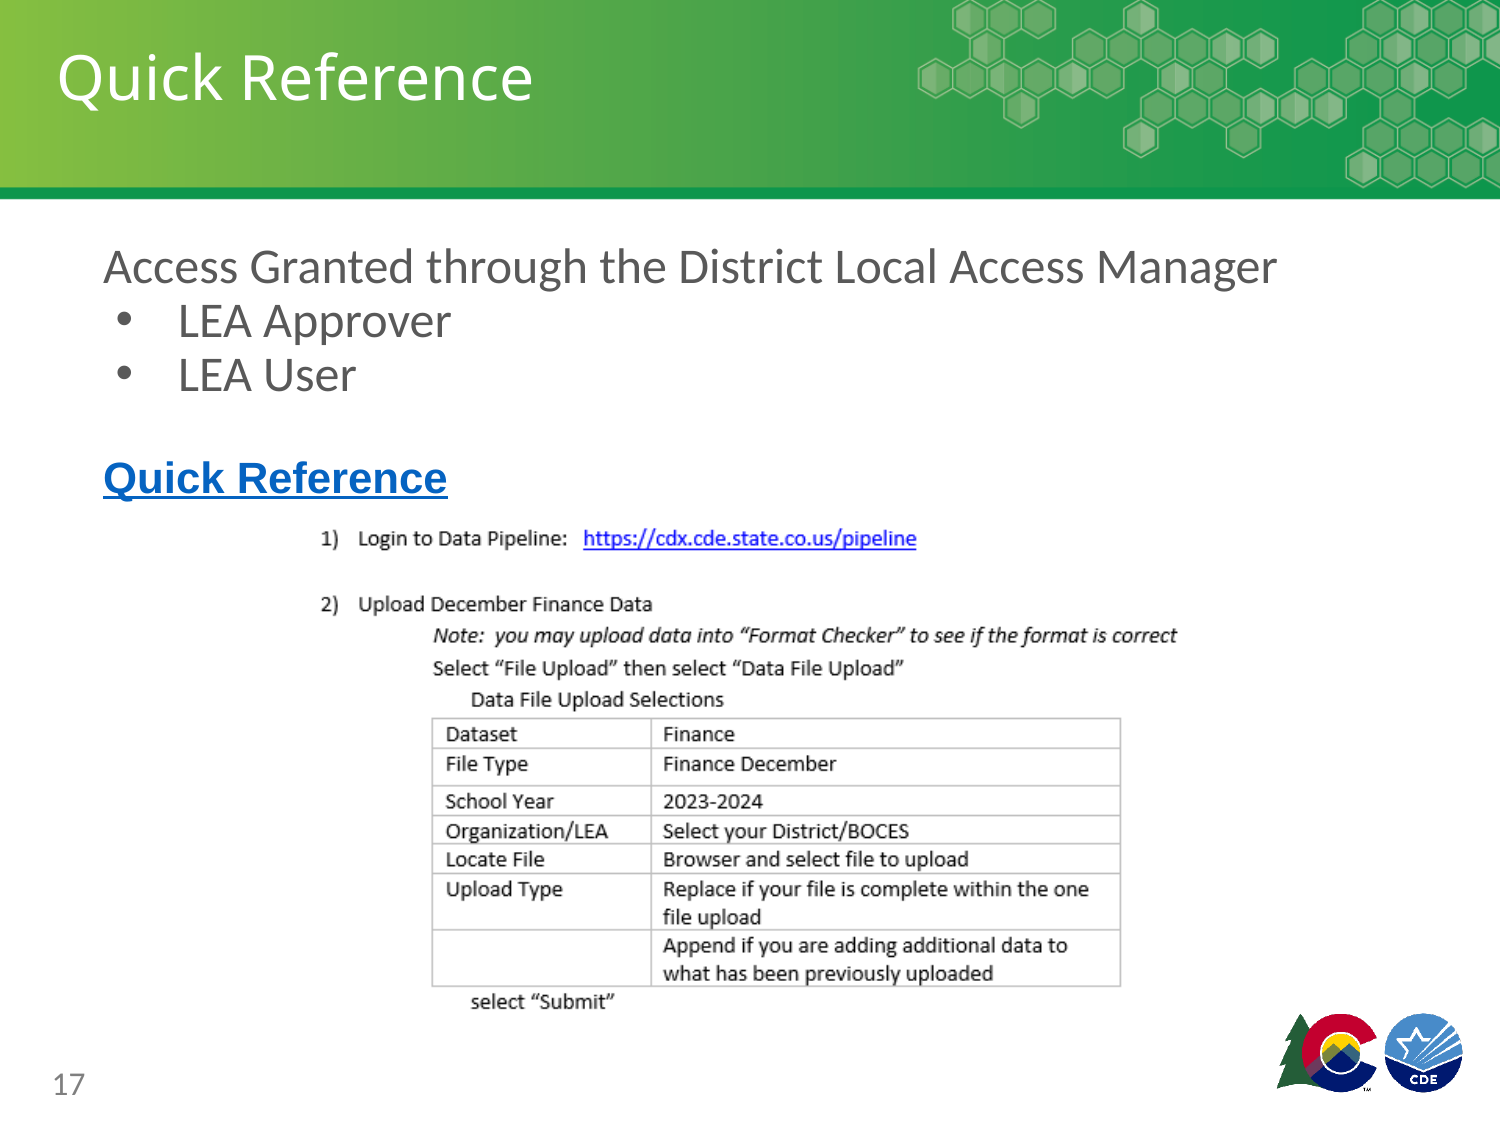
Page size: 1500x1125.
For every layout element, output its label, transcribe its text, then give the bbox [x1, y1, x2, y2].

picture [1275, 1012, 1463, 1093]
picture [0, 0, 1500, 200]
picture [316, 516, 1184, 1018]
slide_number 17 [36, 1054, 375, 1115]
title Quick Reference [56, 46, 1055, 171]
list Access Granted through the District Local Access Manager LEA Approver LEA User Quick Reference [103, 239, 1397, 1002]
